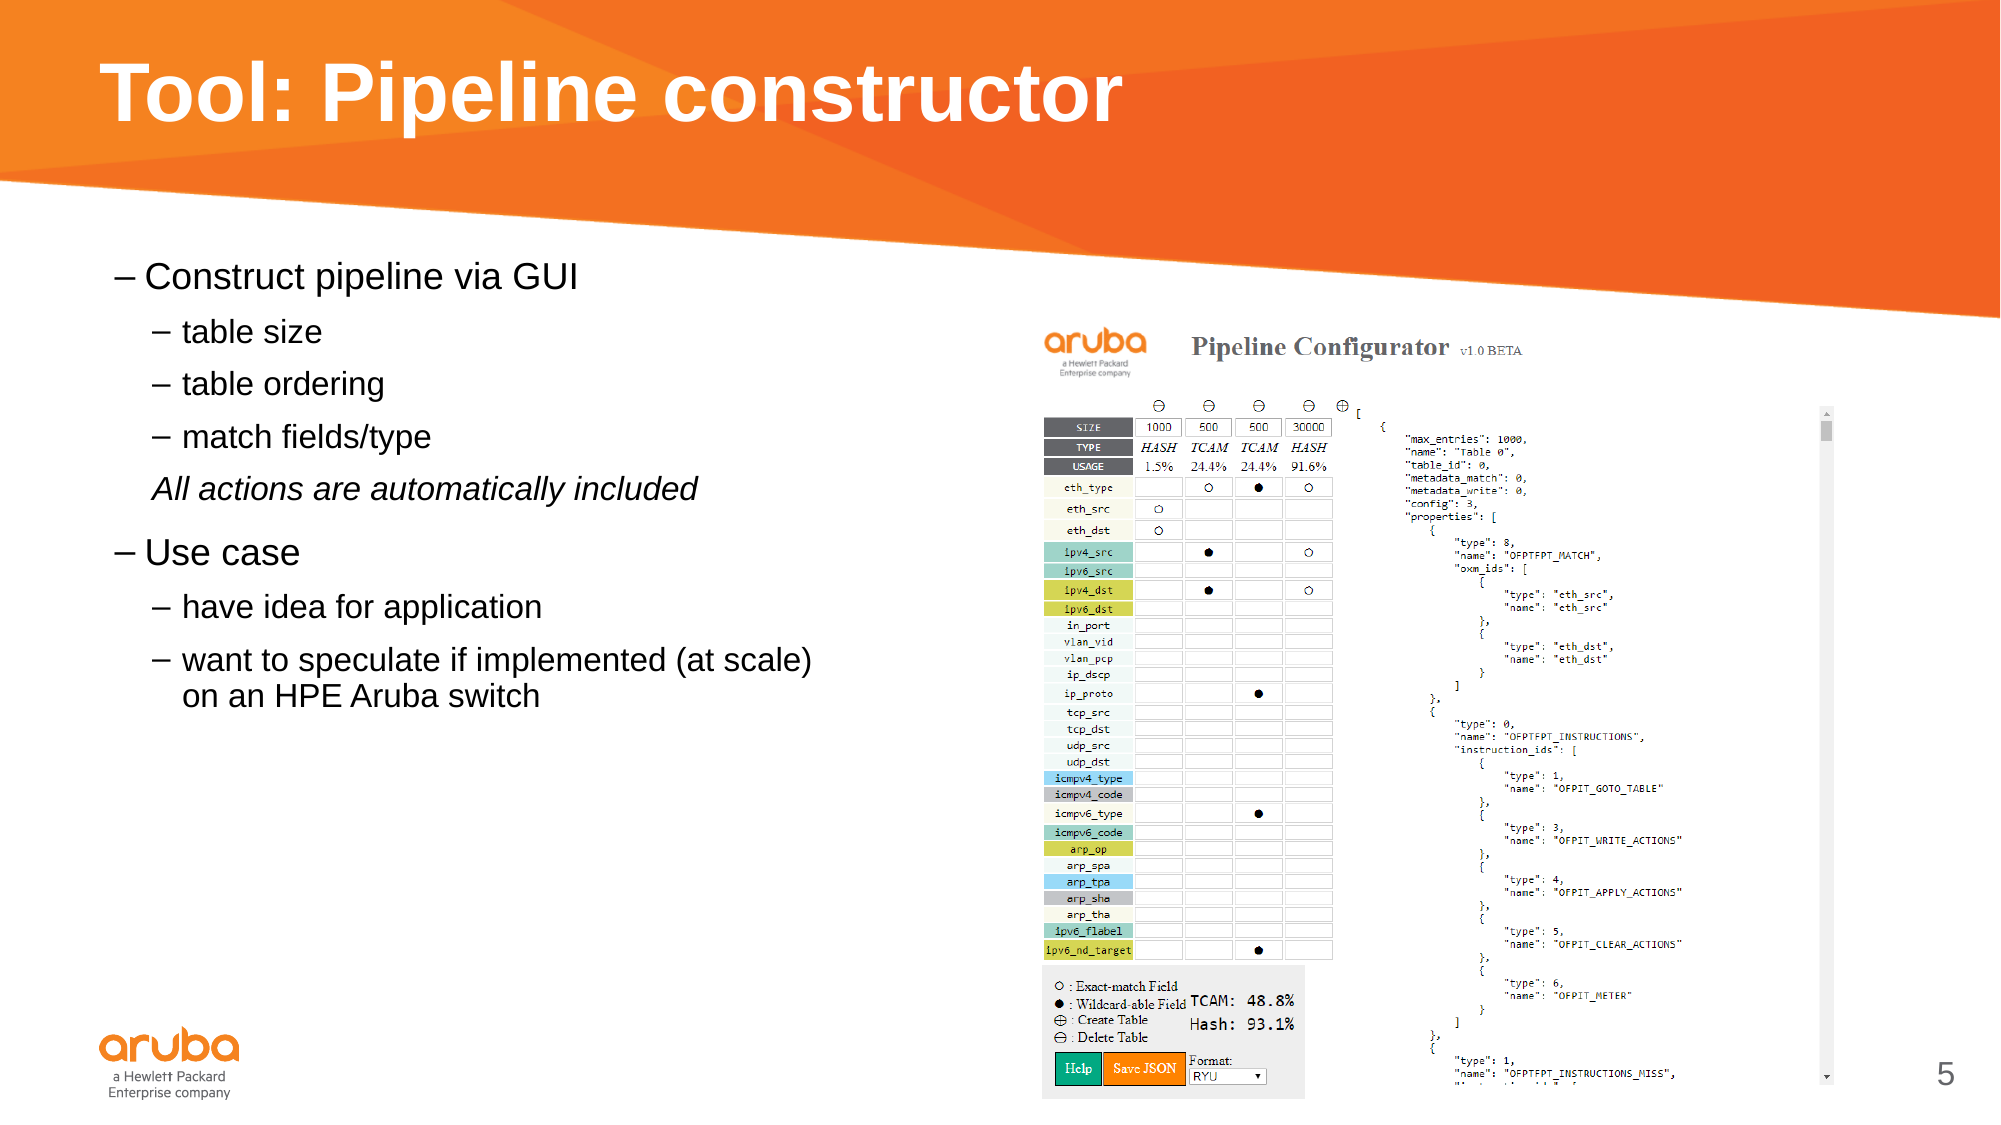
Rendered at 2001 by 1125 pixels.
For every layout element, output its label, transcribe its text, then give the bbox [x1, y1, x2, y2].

text_box Construct pipeline via GUI table size table ordering match fields/type All actions are automatically included Use case have idea for application want to speculate if implemented (at scale) on an HPE Aruba switch [99, 249, 1900, 1000]
title Tool: Pipeline constructor [99, 50, 1450, 145]
picture [0, 0, 2001, 1125]
